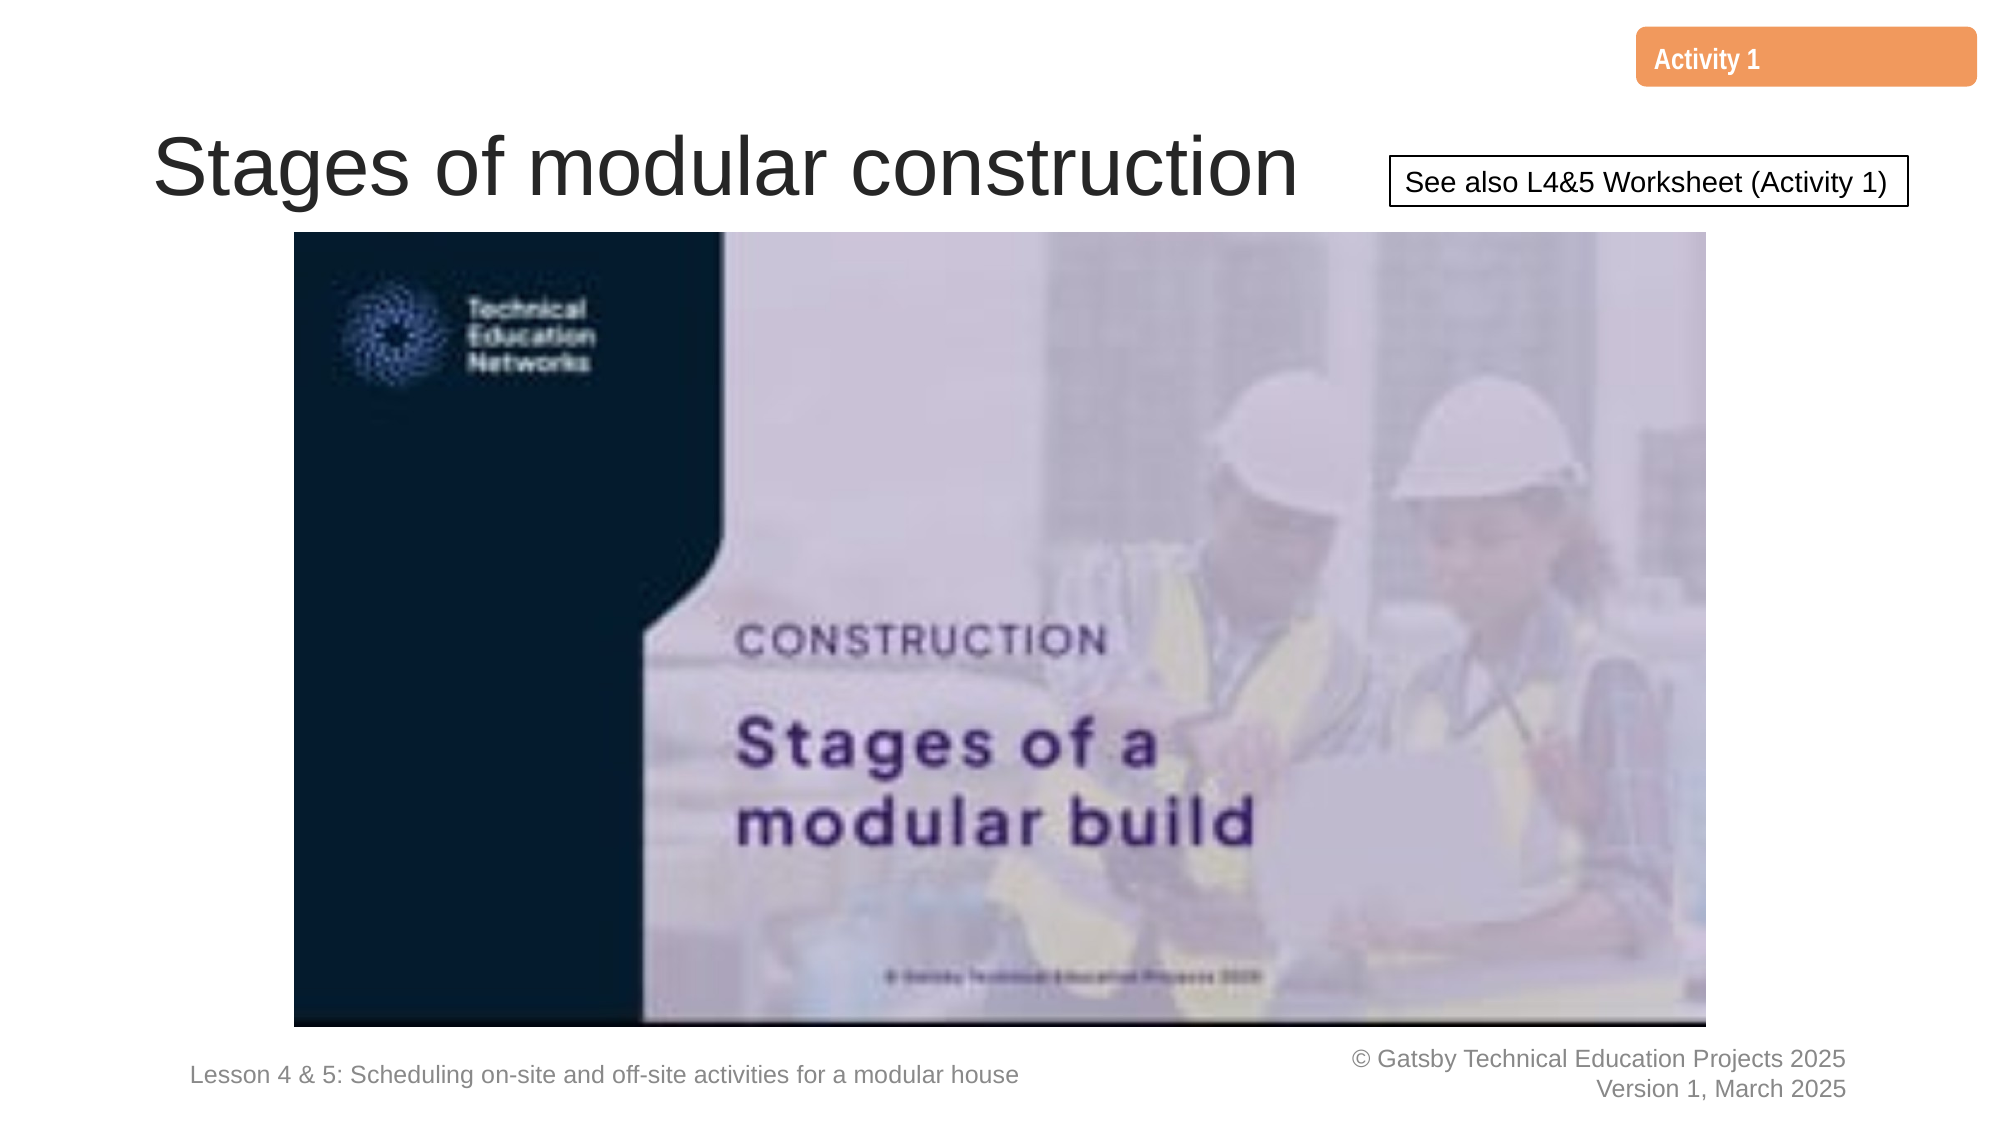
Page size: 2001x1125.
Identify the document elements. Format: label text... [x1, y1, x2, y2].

text_box See also L4&5 Worksheet (Activity 1) [1389, 156, 1908, 207]
text_box Activity 1 [1636, 26, 1978, 87]
list Lesson 4 & 5: Scheduling on-site and off-site activities for a modular house [137, 1042, 1079, 1103]
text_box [293, 231, 1707, 1028]
title Stages of modular construction [137, 59, 1592, 278]
